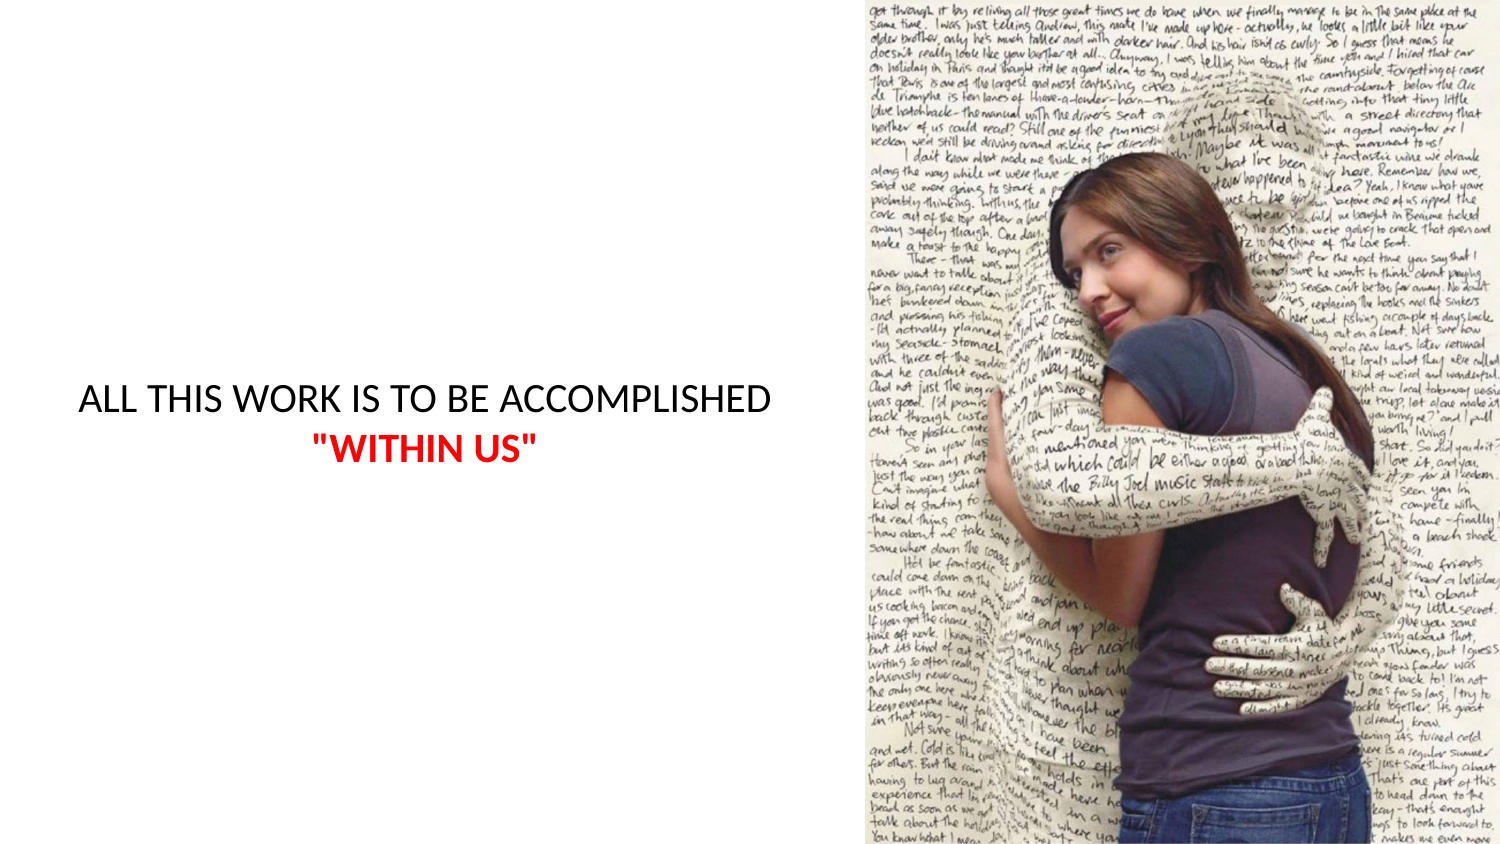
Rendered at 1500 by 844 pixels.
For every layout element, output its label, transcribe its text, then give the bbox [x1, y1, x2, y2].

picture [864, 0, 1500, 844]
text_box ALL THIS WORK IS TO BE ACCOMPLISHED "WITHIN US" [0, 363, 857, 479]
